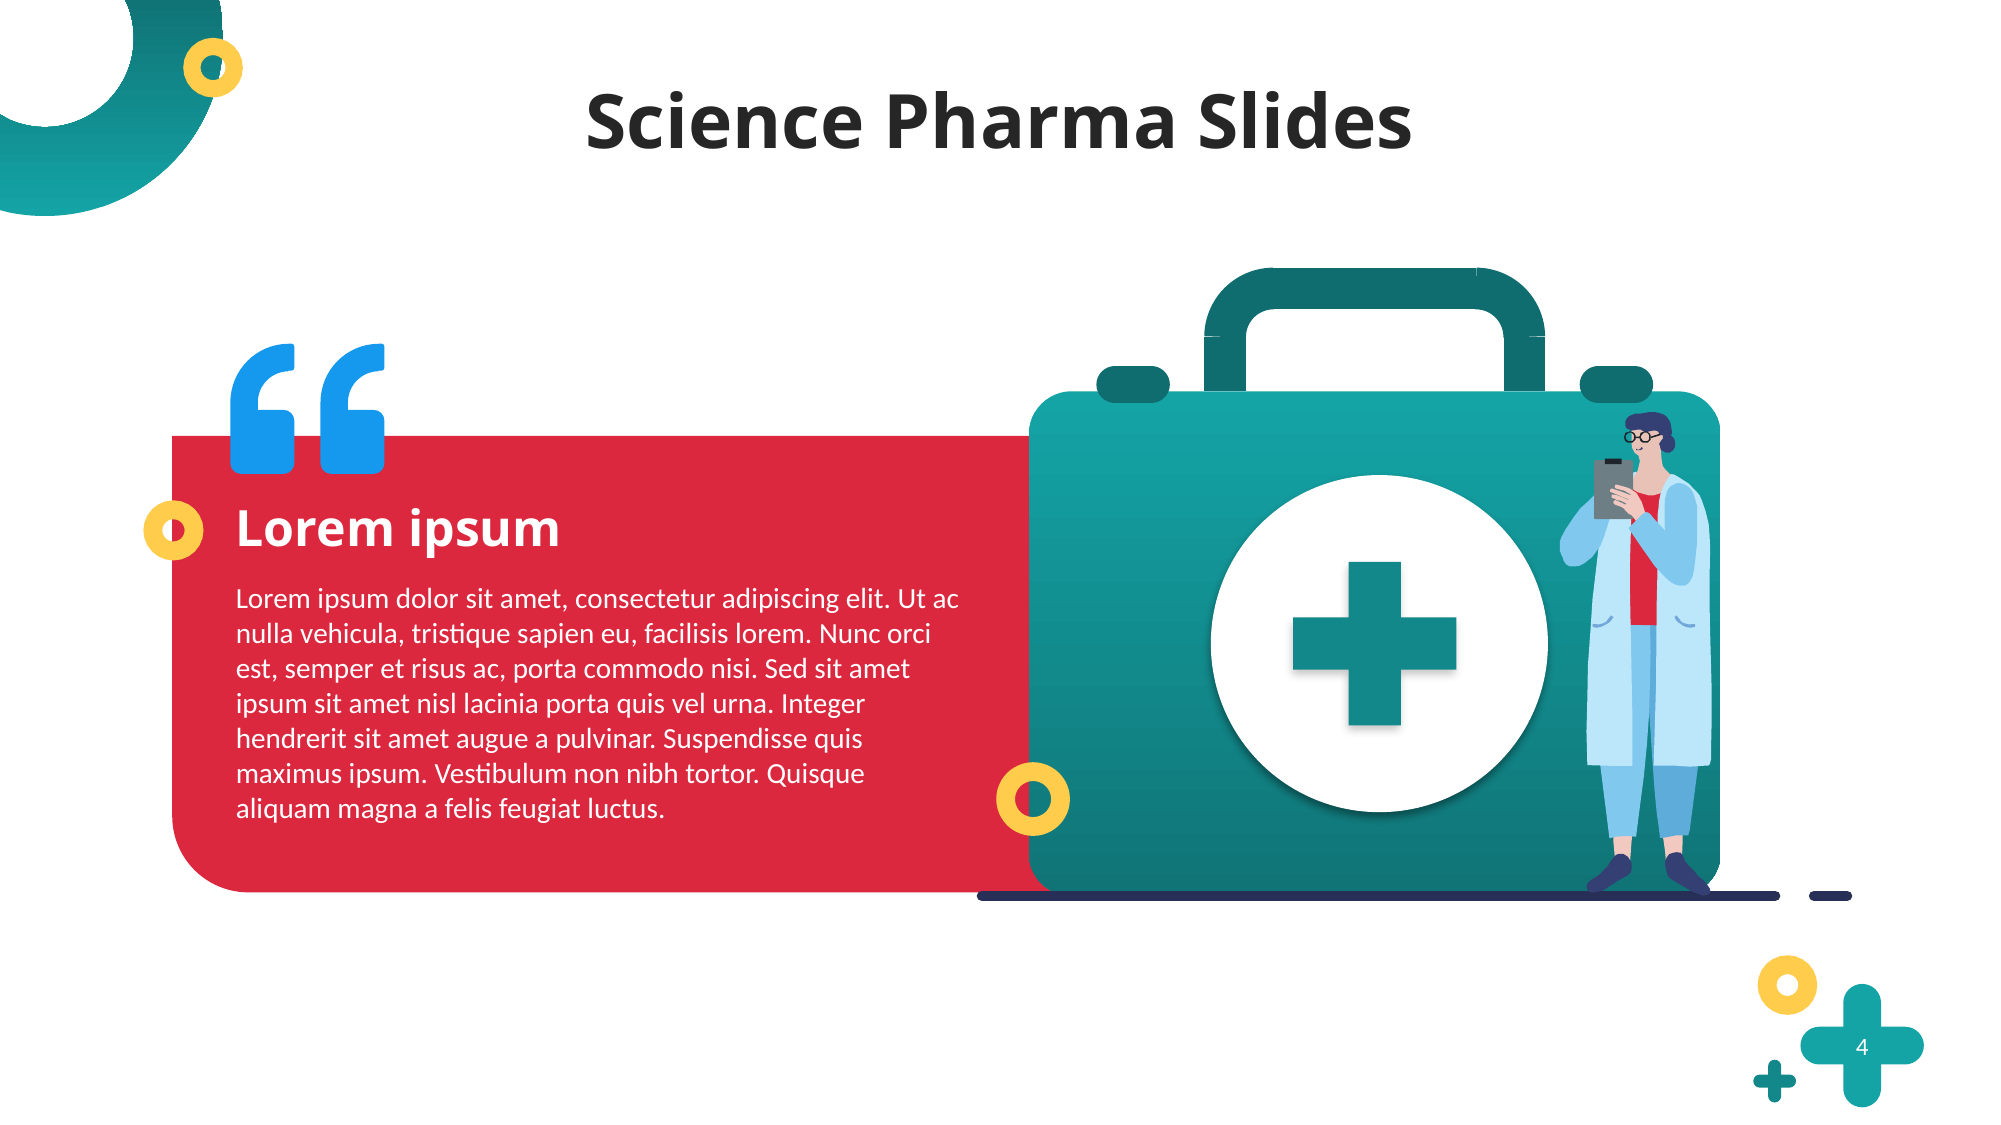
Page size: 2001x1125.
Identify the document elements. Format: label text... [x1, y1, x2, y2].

text_box [171, 434, 981, 894]
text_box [235, 496, 967, 827]
slide_number 4 [1826, 1015, 1899, 1076]
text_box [981, 288, 1848, 896]
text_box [230, 343, 385, 474]
text_box [151, 508, 196, 553]
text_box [1559, 412, 1712, 896]
title Science Pharma Slides [137, 70, 1863, 180]
